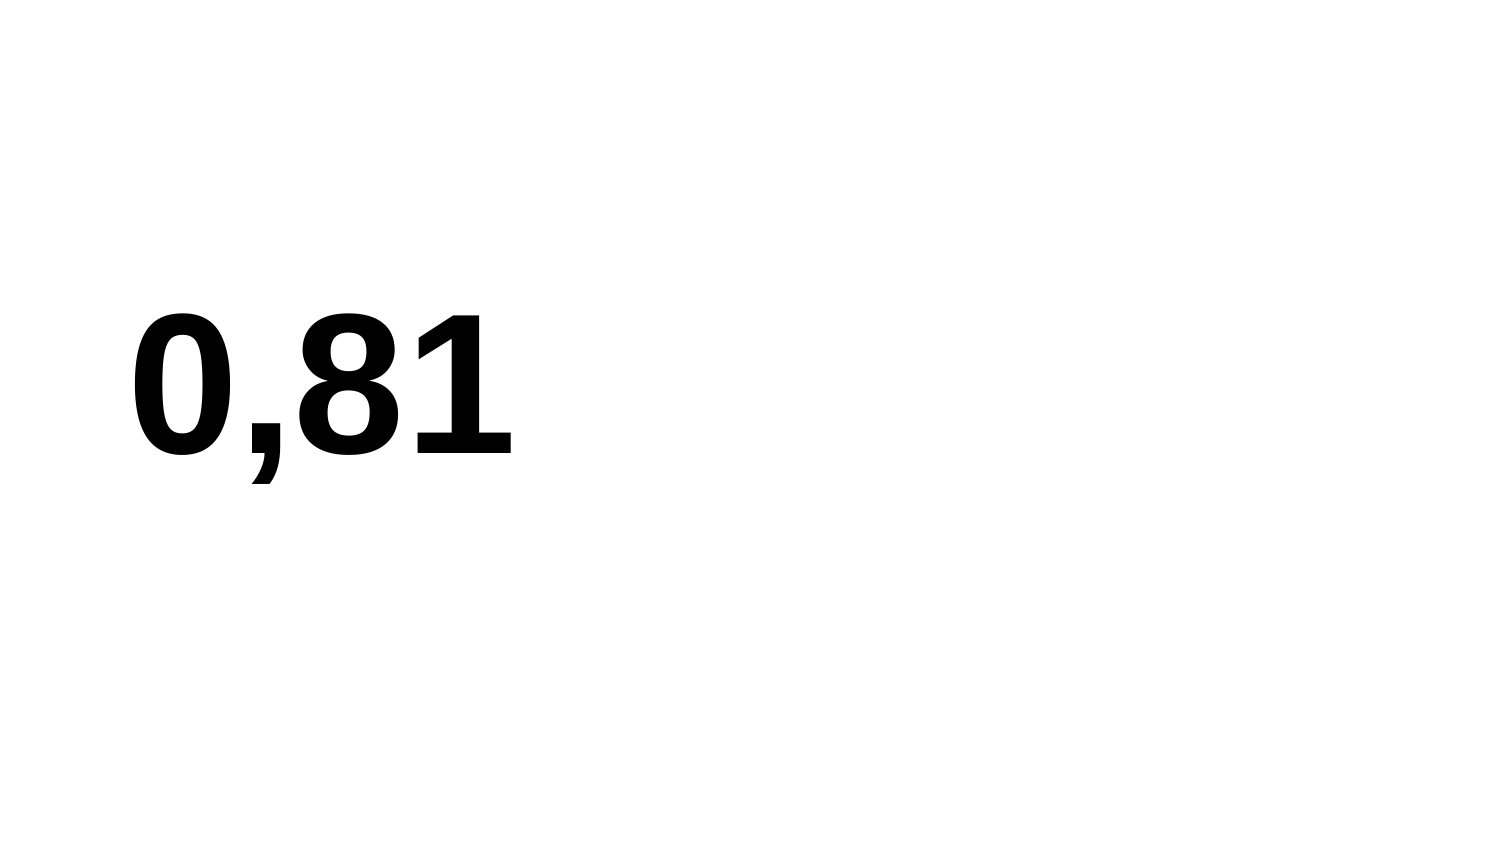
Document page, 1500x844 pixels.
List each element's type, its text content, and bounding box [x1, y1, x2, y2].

text_box 0,81 [112, 235, 1388, 509]
